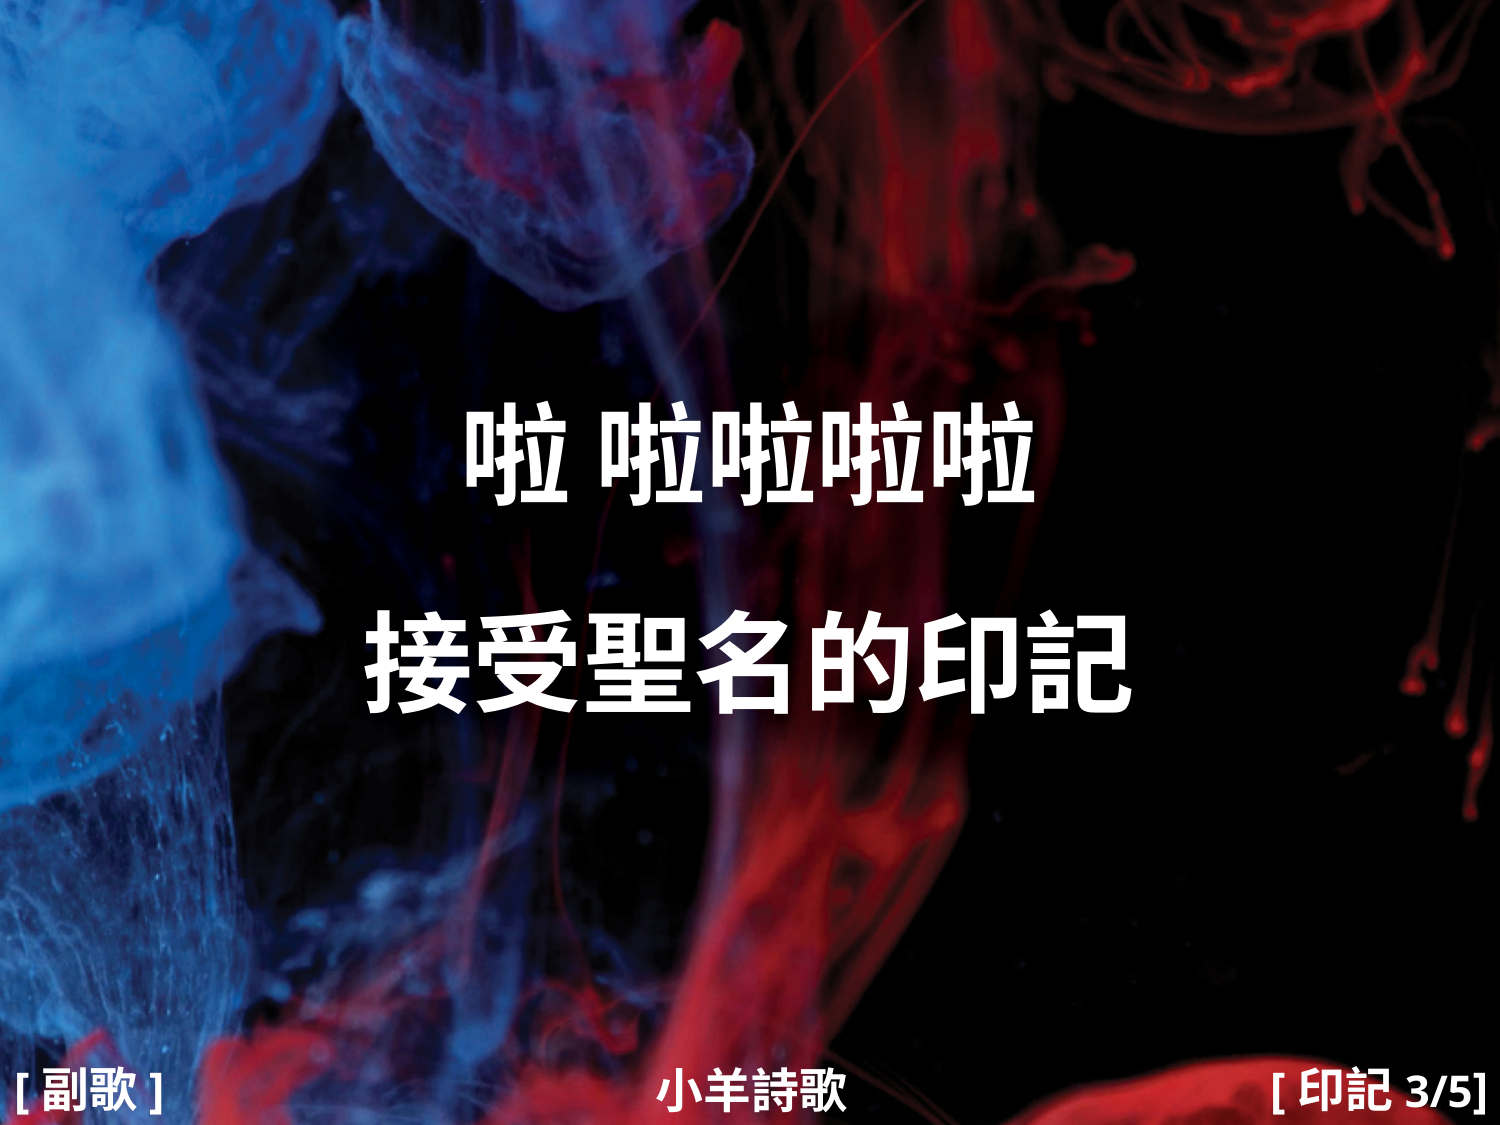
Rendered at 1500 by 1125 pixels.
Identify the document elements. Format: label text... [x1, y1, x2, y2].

text_box 啦 啦啦啦啦 接受聖名的印記 [0, 379, 1499, 838]
text_box [印記3/5] [1219, 1052, 1500, 1125]
picture [0, 0, 1500, 1053]
subtitle 小羊詩歌 [205, 1053, 1219, 1125]
text_box [副歌] [0, 1052, 205, 1125]
